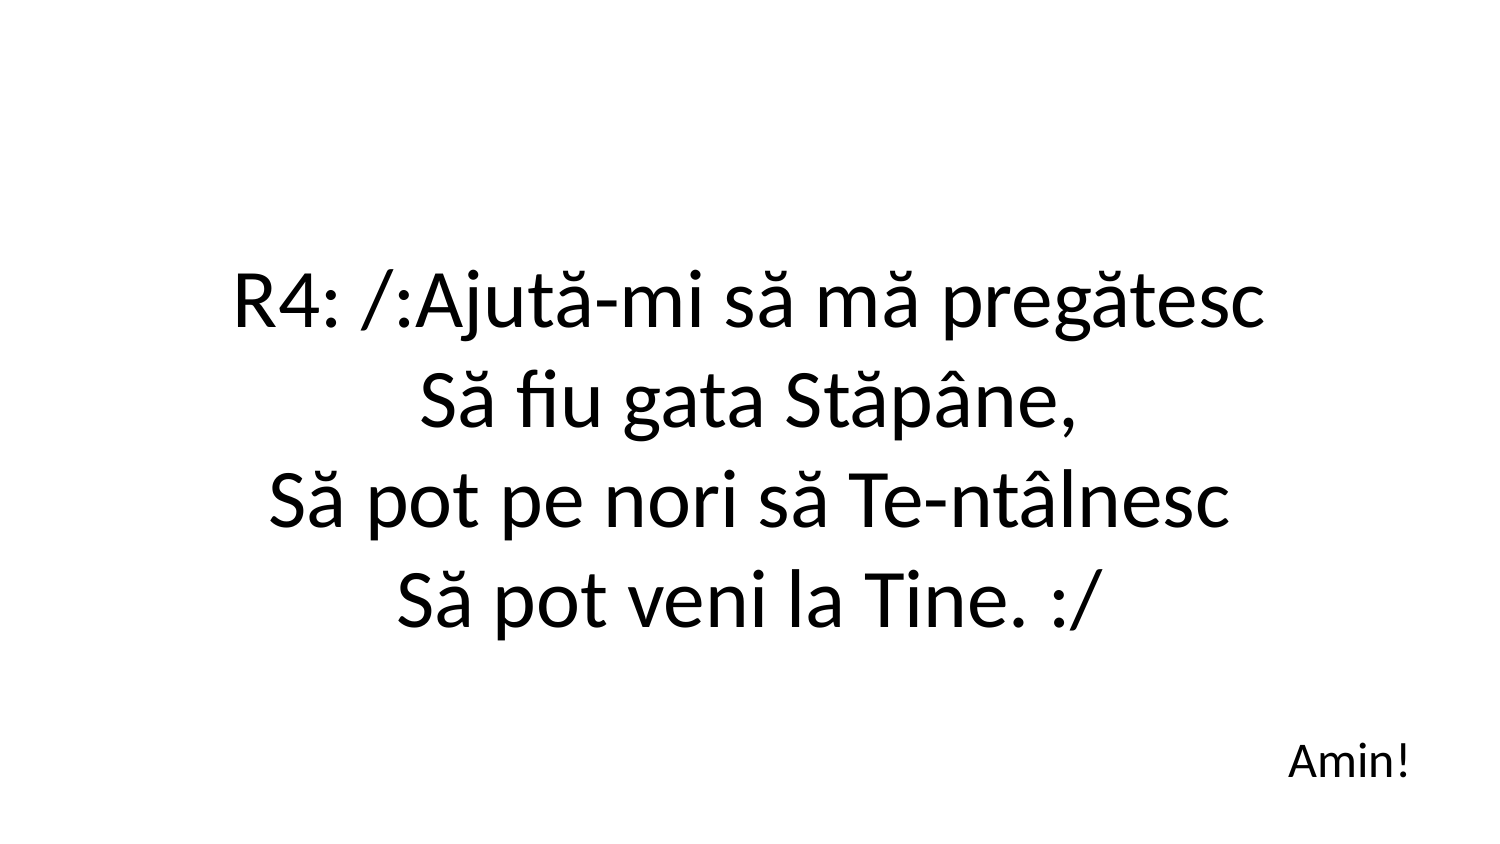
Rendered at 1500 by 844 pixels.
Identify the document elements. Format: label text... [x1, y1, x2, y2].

text_box Amin! [1273, 674, 1427, 795]
text_box R4: /:Ajută-mi să mă pregătesc Să fiu gata Stăpâne, Să pot pe nori să Te-ntâlnesc Să pot veni la Tine. :/ [217, 192, 1282, 652]
